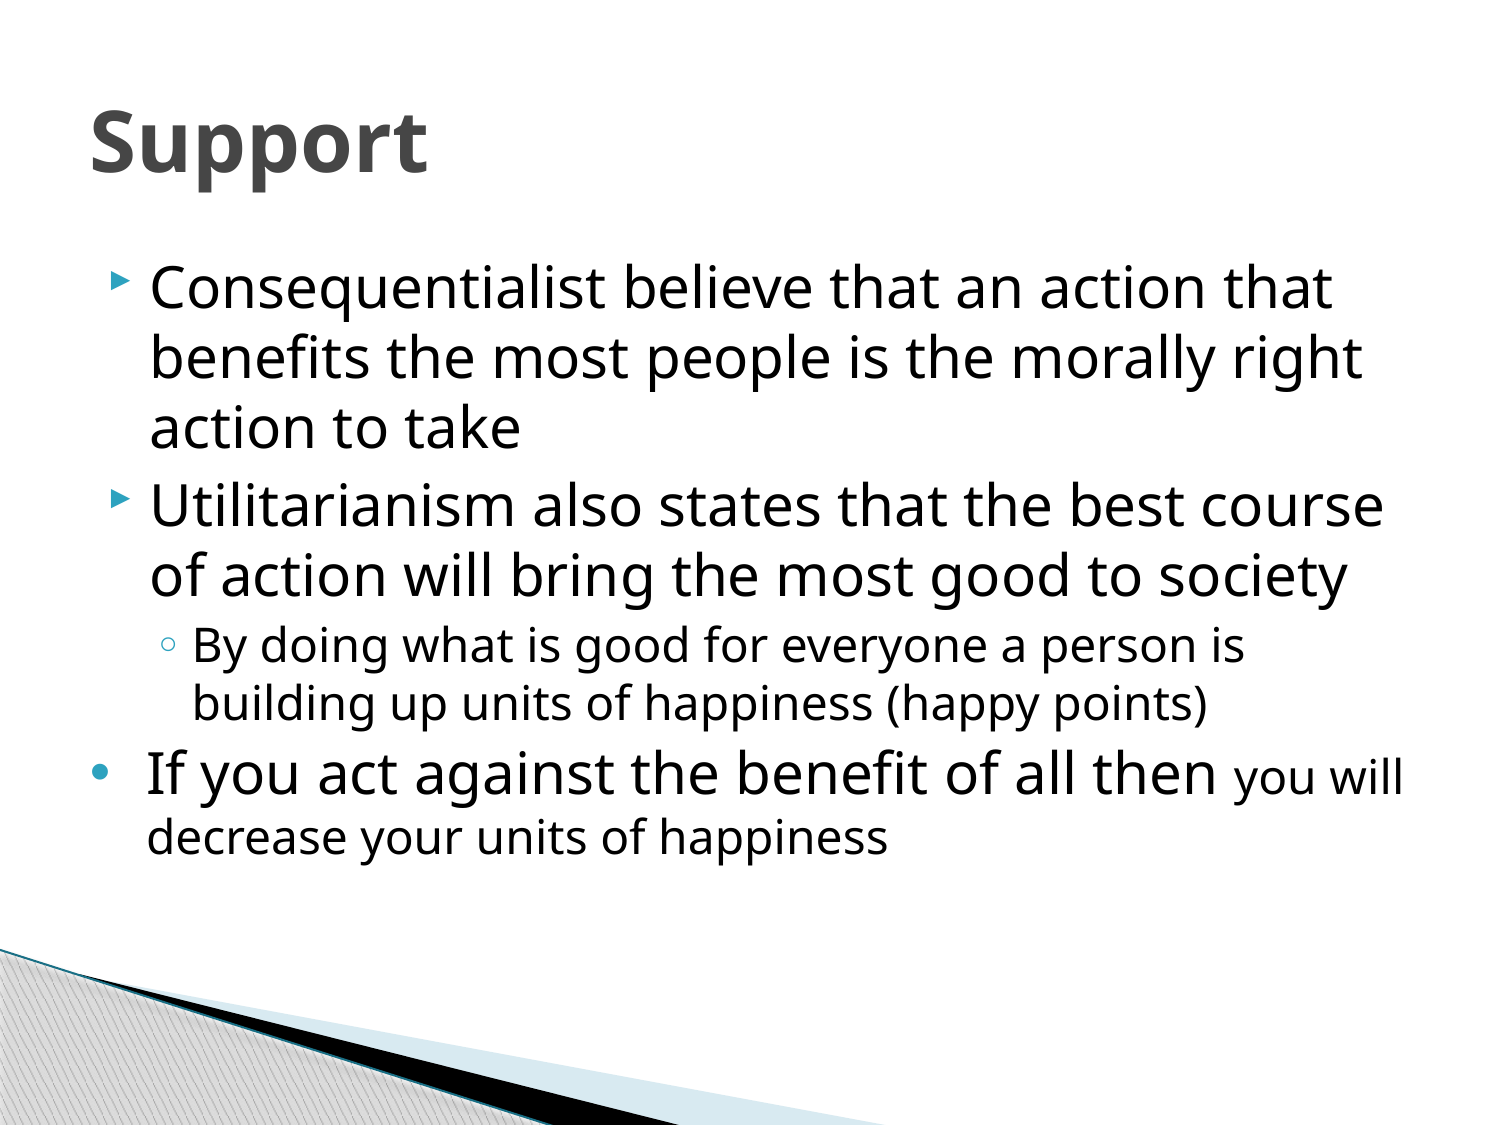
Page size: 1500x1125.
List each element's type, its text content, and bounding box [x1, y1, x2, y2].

list Consequentialist believe that an action that benefits the most people is the morally right action to take Utilitarianism also states that the best course of action will bring the most good to society By doing what is good for everyone a person is building up units of happiness (happy points) If you act against the benefit of all then you will decrease your units of happiness [75, 243, 1425, 986]
title Support [75, 45, 1425, 233]
